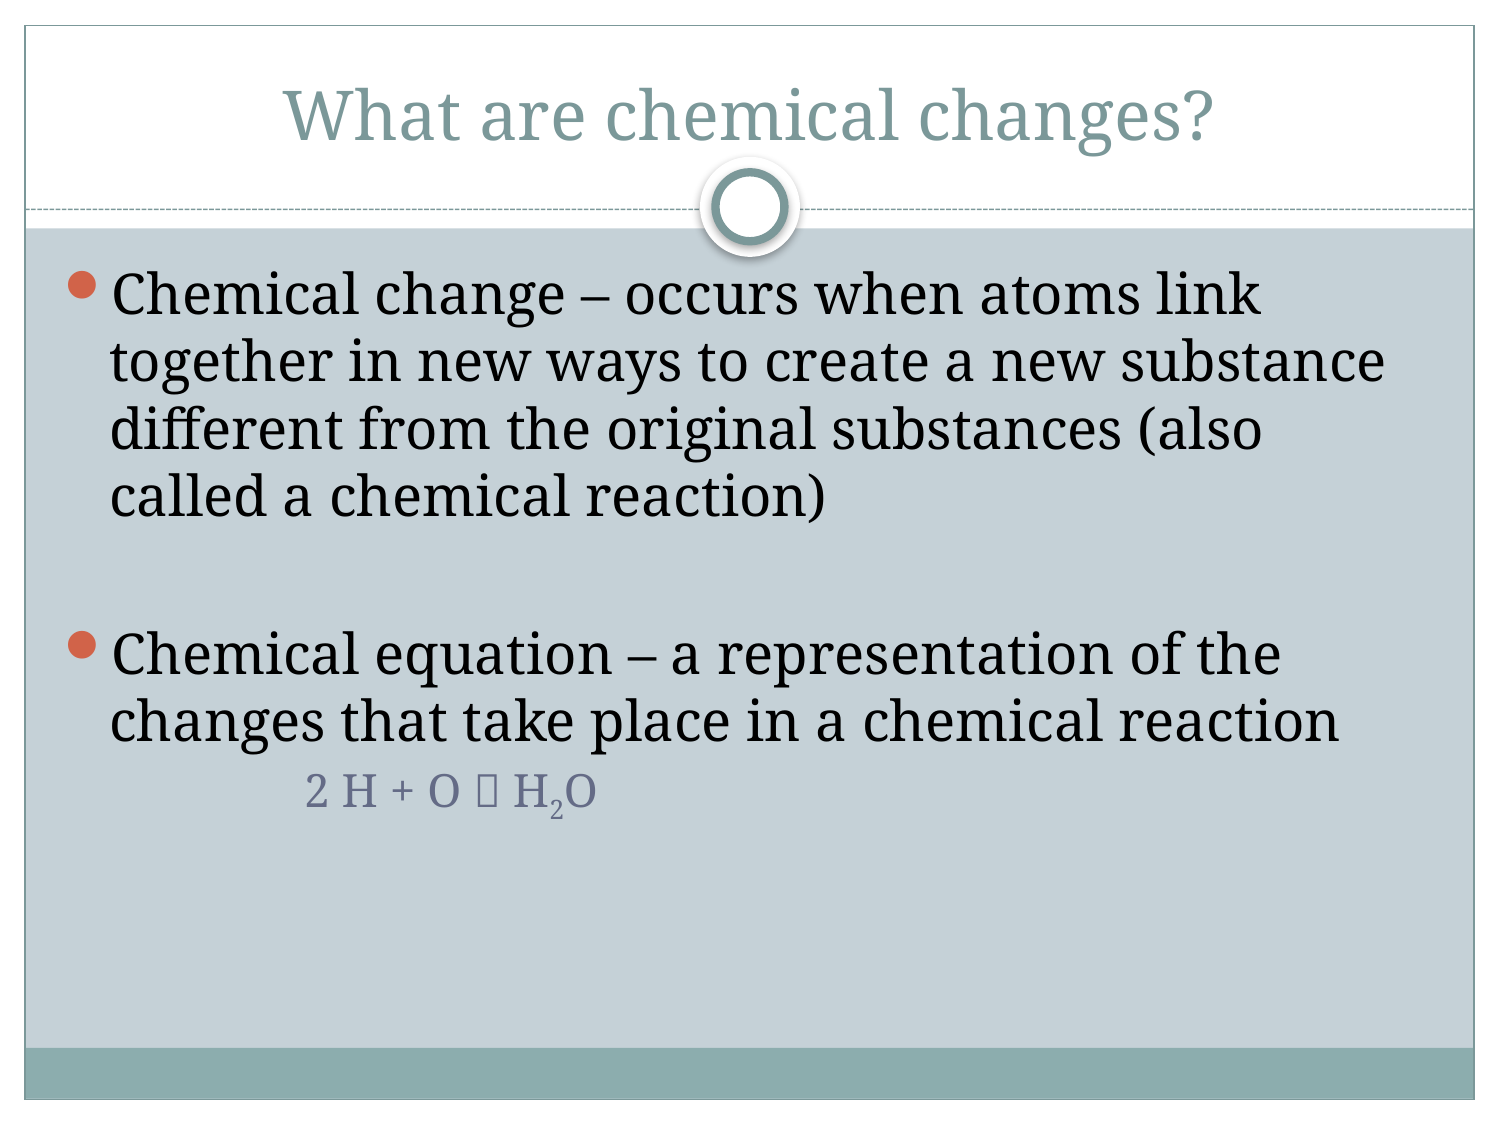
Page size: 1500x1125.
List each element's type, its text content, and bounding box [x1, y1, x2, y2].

title What are chemical changes? [49, 37, 1450, 162]
list Chemical change – occurs when atoms link together in new ways to create a new substance different from the original substances (also called a chemical reaction) Chemical equation – a representation of the changes that take place in a chemical reaction 2 H + O  H2O [49, 250, 1445, 1001]
